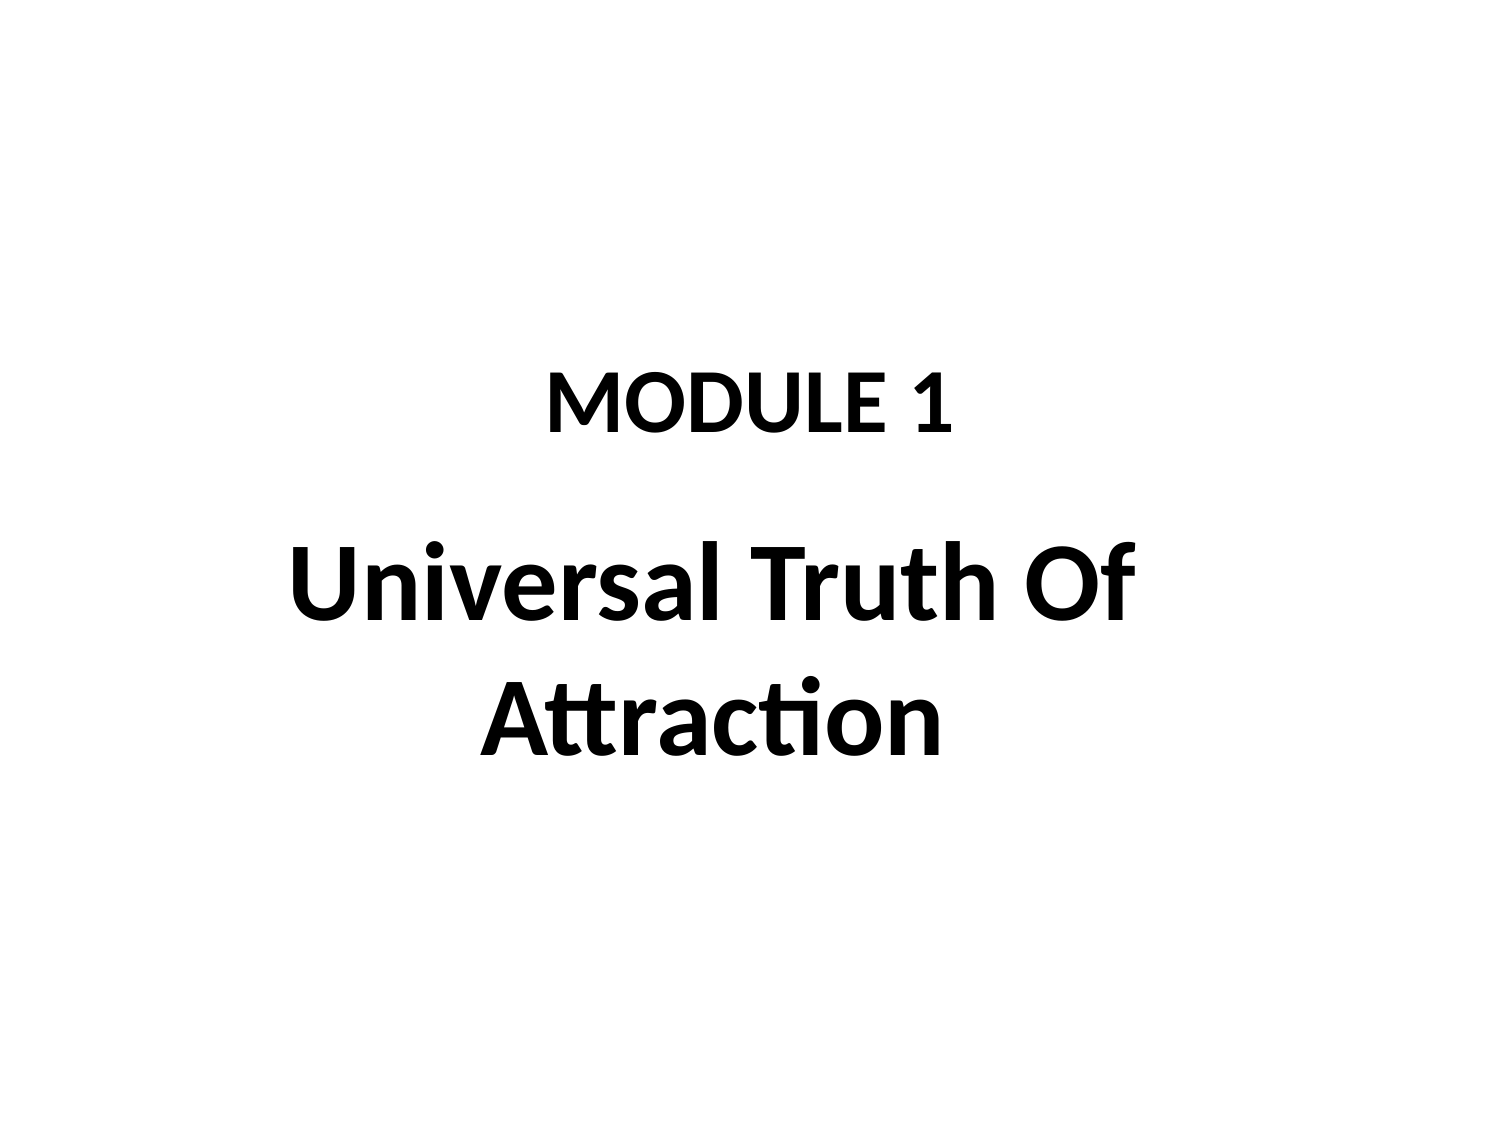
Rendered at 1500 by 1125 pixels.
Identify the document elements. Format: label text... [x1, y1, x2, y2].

title MODULE 1 [112, 275, 1388, 517]
subtitle Universal Truth Of Attraction [62, 500, 1363, 925]
